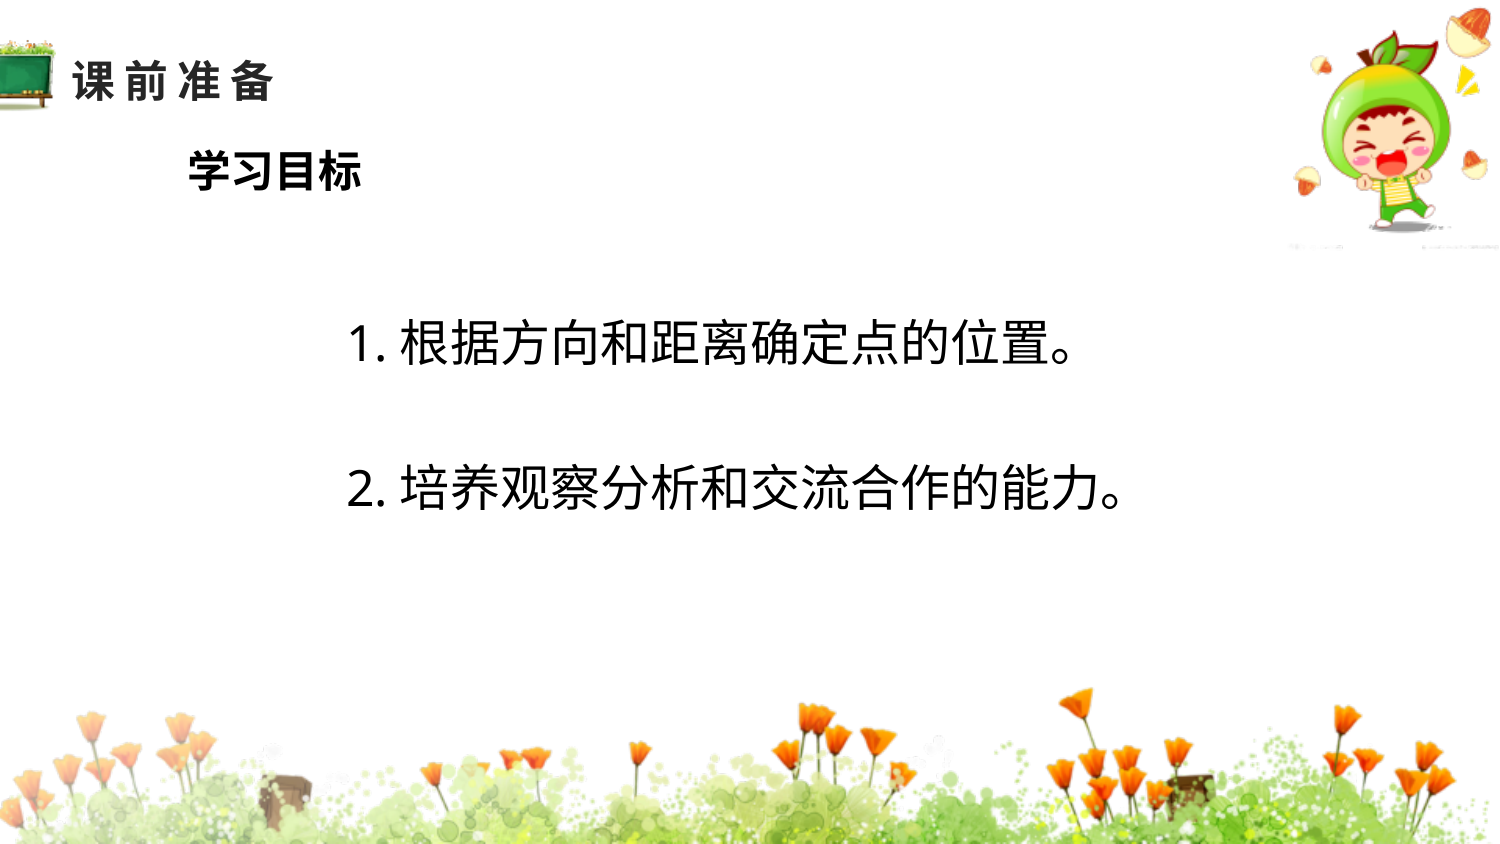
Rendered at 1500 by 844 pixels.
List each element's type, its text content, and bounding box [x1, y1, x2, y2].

text_box 学习目标 [175, 137, 475, 202]
picture [1286, 0, 1500, 252]
text_box 1.根据方向和距离确定点的位置。 [334, 306, 1156, 378]
text_box 2.培养观察分析和交流合作的能力。 [334, 451, 1195, 523]
picture [0, 680, 1500, 844]
picture [0, 28, 56, 122]
text_box 课前准备 [43, 47, 304, 112]
